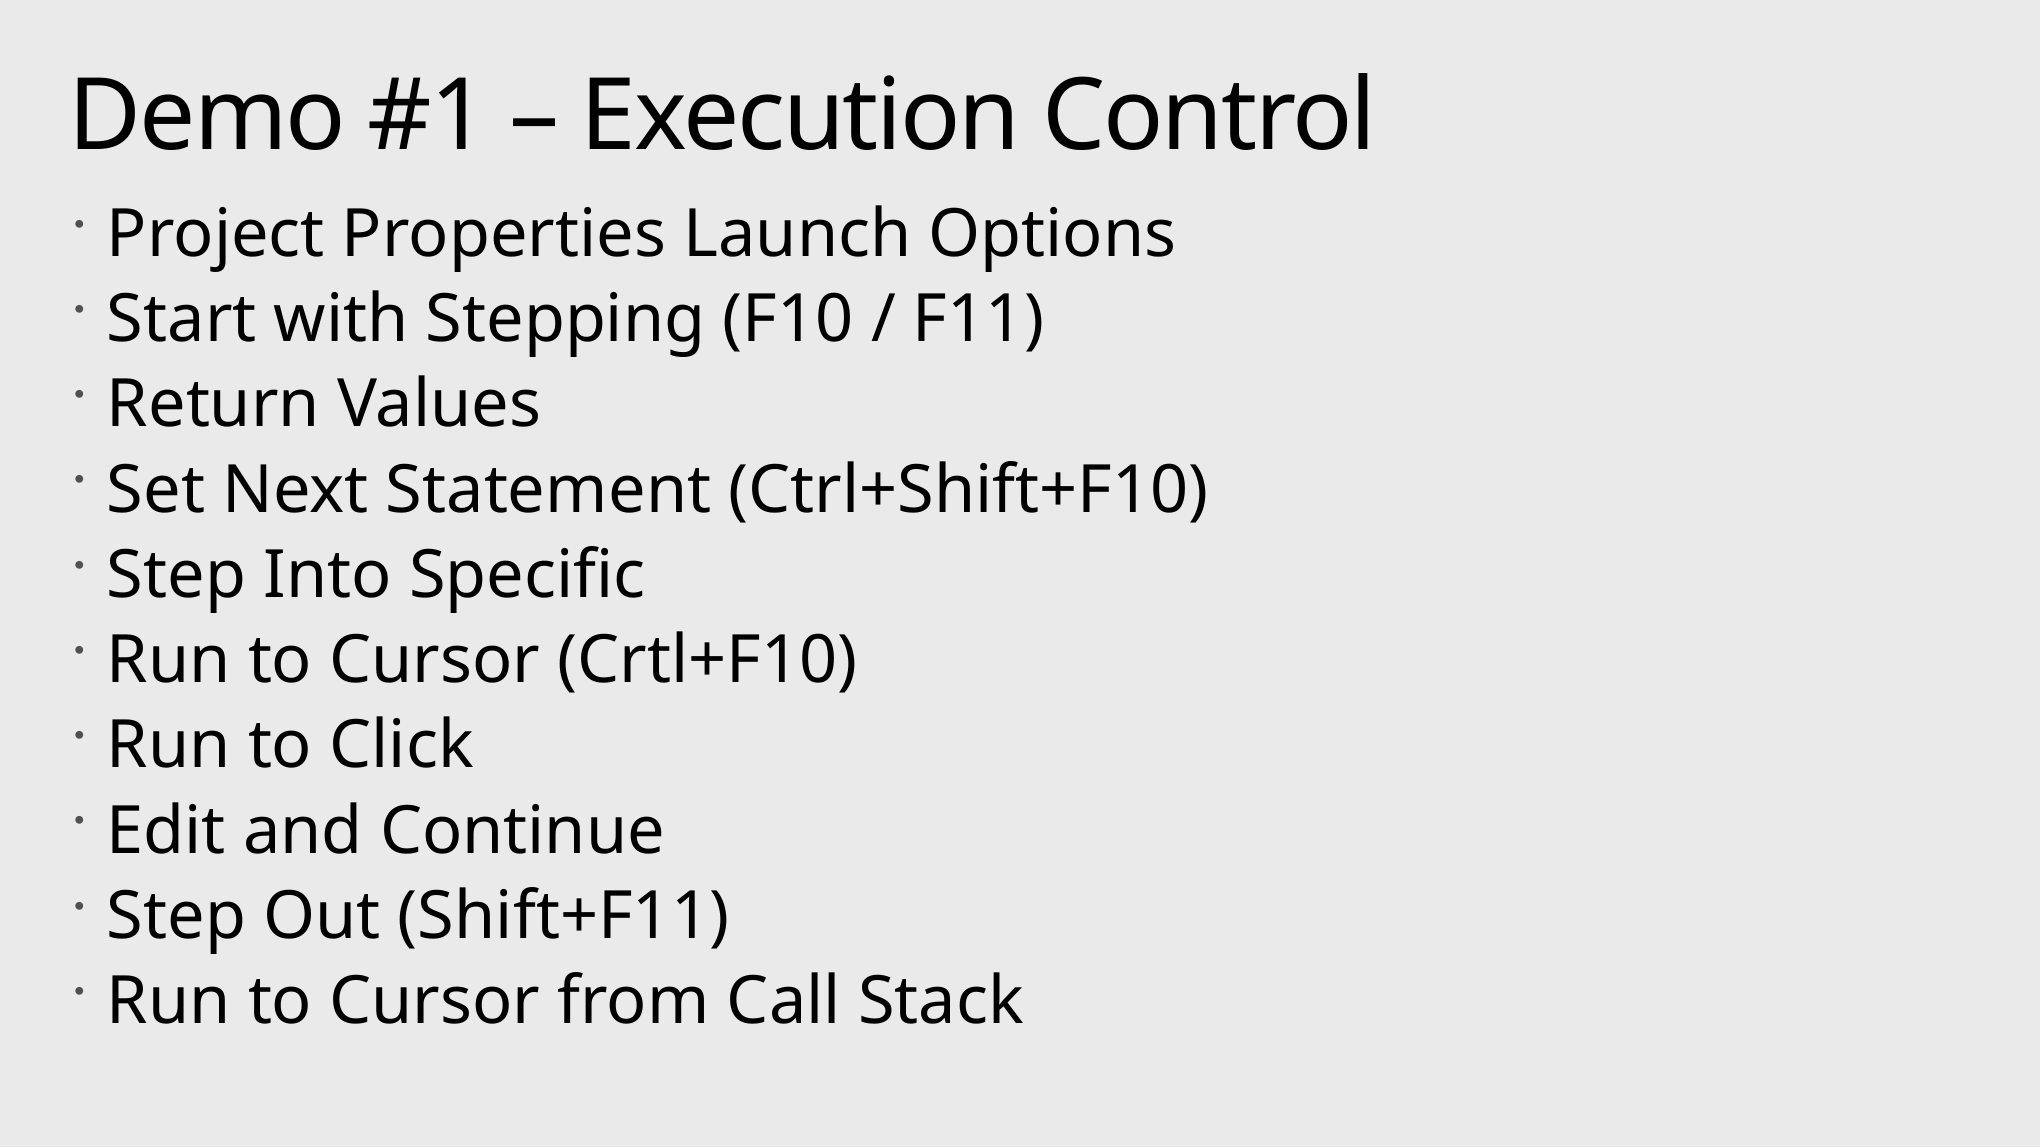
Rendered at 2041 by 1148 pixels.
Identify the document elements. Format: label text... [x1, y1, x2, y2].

list Project Properties Launch Options Start with Stepping (F10 / F11) Return Values Set Next Statement (Ctrl+Shift+F10) Step Into Specific Run to Cursor (Crtl+F10) Run to Click Edit and Continue Step Out (Shift+F11) Run to Cursor from Call Stack [45, 199, 1996, 1087]
title Demo #1 – Execution Control [45, 48, 1996, 199]
